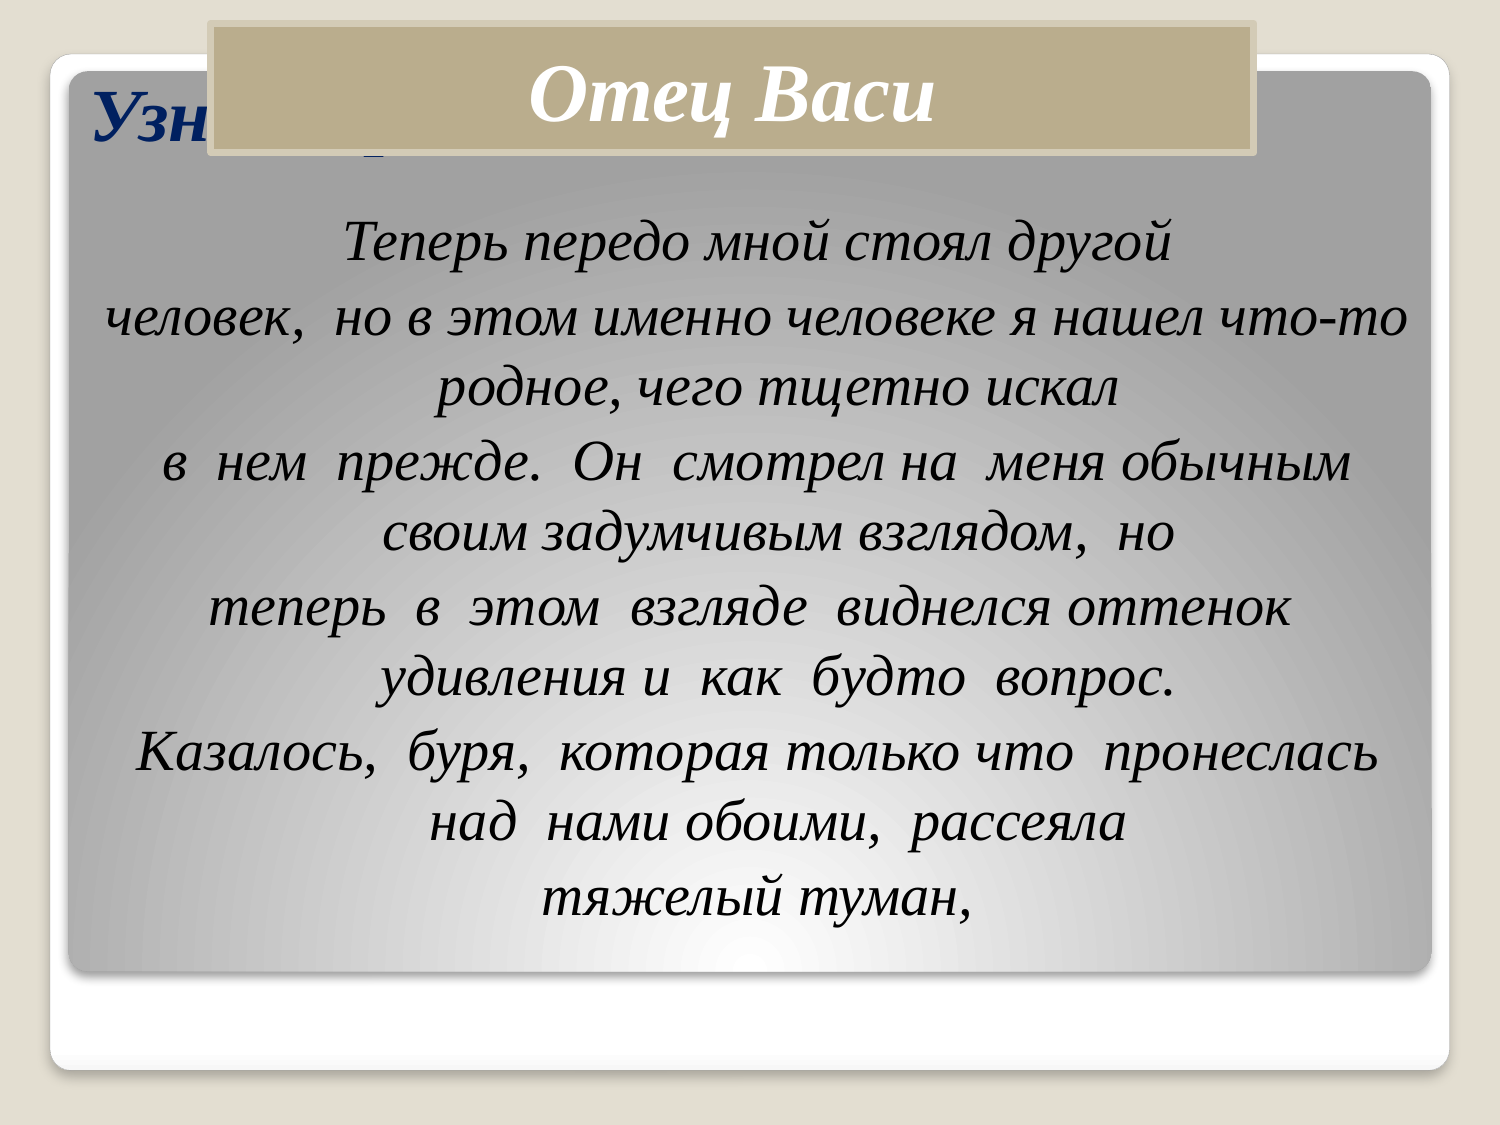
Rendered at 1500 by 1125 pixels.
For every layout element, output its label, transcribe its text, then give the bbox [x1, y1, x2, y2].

list Теперь передо мной стоял другой человек, но в этом именно человеке я нашел что-то родное, чего тщетно искал в нем прежде. Он смотрел на меня обычным своим задумчивым взглядом, но теперь в этом взгляде виднелся оттенок удивления и как будто вопрос. Казалось, буря, которая только что пронеслась над нами обоими, рассеяла тяжелый туман, [75, 187, 1425, 1005]
title Узнай героя [75, 45, 1425, 164]
text_box Отец Васи [207, 20, 1257, 156]
